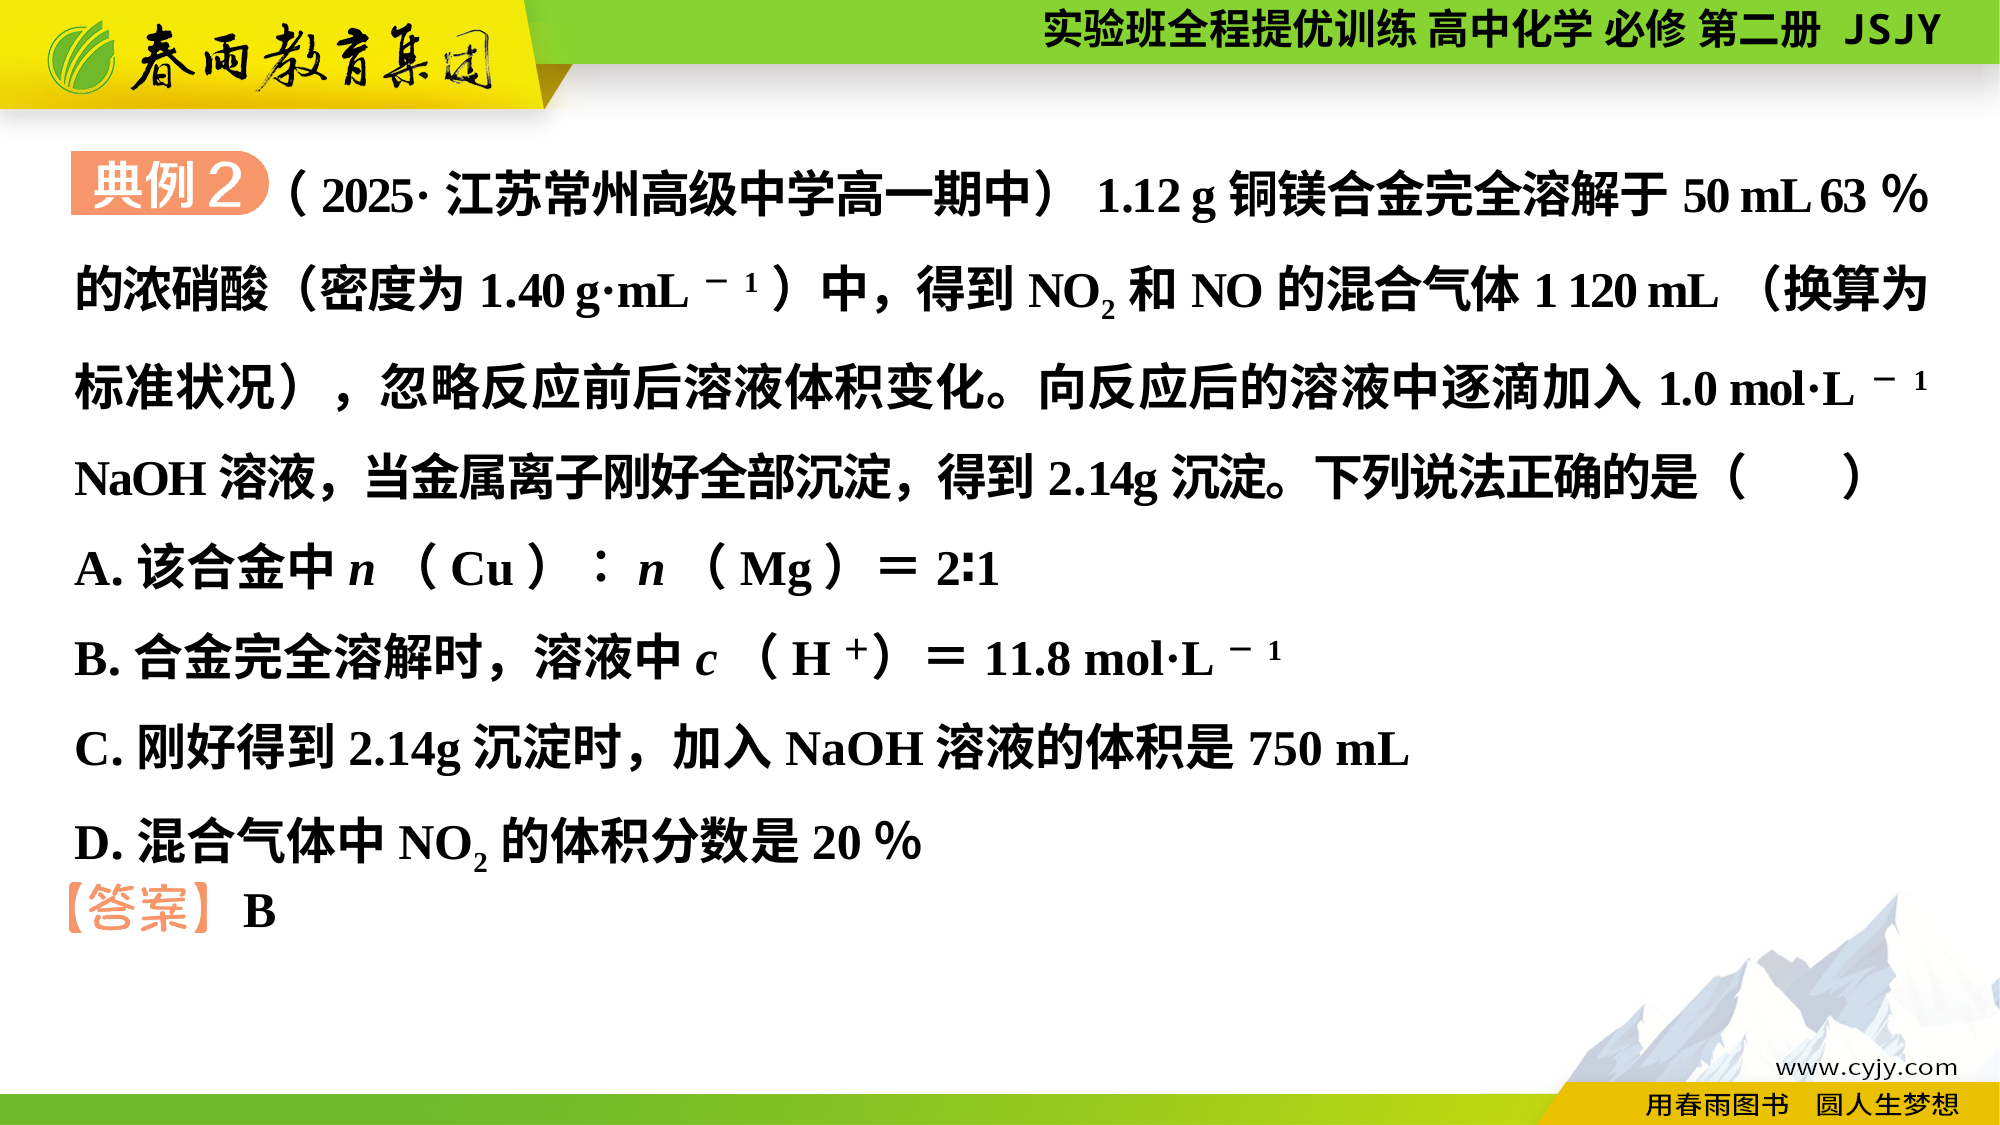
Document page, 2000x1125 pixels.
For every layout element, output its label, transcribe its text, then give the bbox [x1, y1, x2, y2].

list （2025·江苏常州高级中学高一期中）1.12 g铜镁合金完全溶解于50 mL 63％的浓硝酸（密度为1.40 g·mL－1）中，得到NO2和NO的混合气体1 120 mL（换算为标准状况），忽略反应前后溶液体积变化。向反应后的溶液中逐滴加入1.0 mol·L－1 NaOH溶液，当金属离子刚好全部沉淀，得到2.14g沉淀。下列说法正确的是（ ） A.该合金中n（Cu）∶n（Mg）＝2∶1 B.合金完全溶解时，溶液中c（H＋）＝11.8 mol·L－1 C.刚好得到2.14g沉淀时，加入NaOH溶液的体积是750 mL D.混合气体中NO2的体积分数是20％ [59, 125, 1944, 868]
picture [0, 0, 2000, 1125]
text_box B [228, 869, 292, 945]
